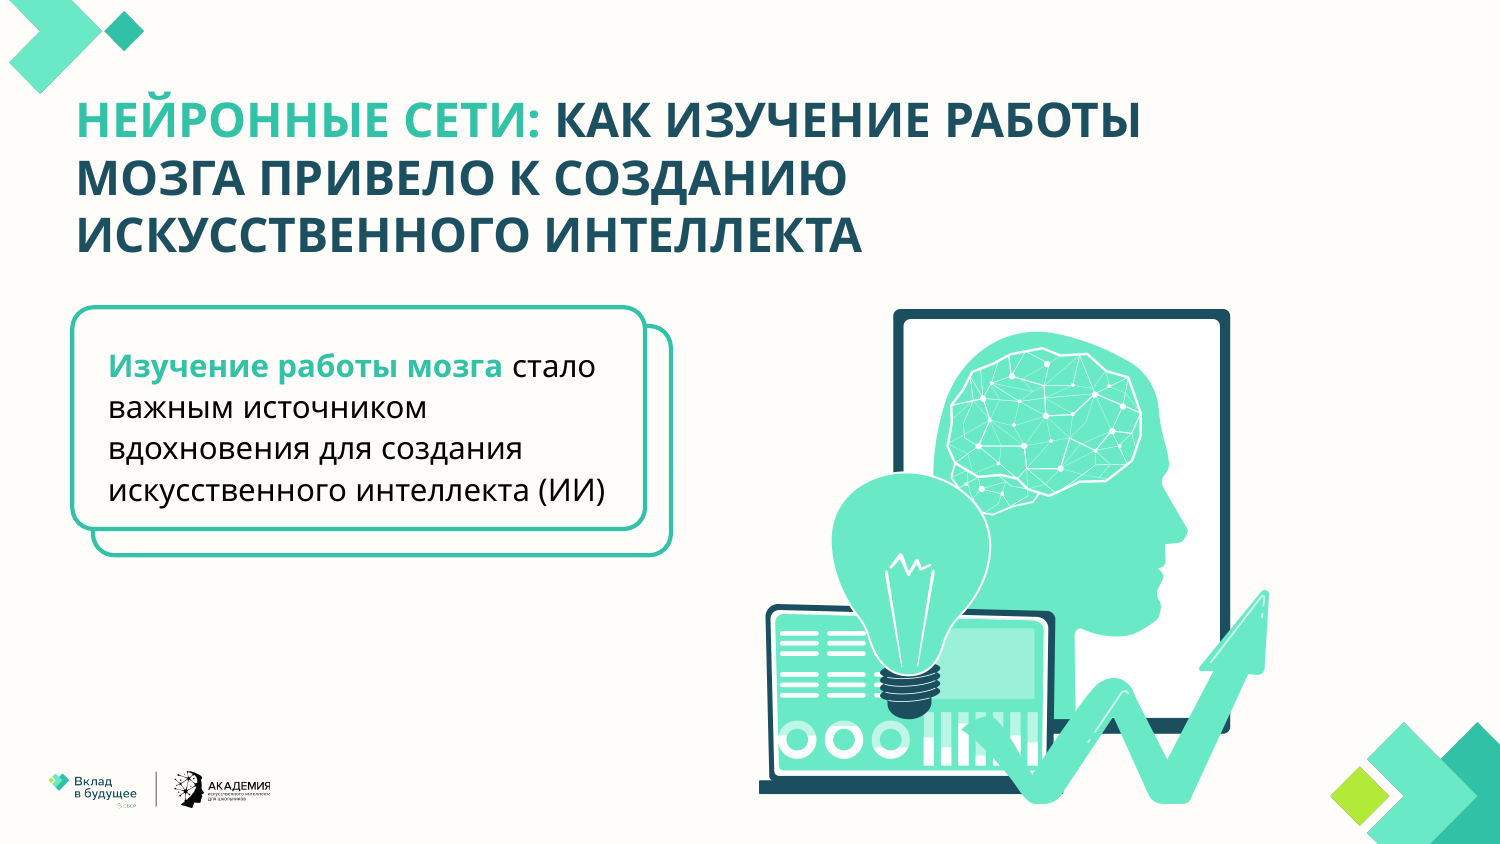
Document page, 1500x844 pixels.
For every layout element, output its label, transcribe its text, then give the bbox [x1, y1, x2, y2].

picture [31, 755, 271, 826]
text_box НЕЙРОННЫЕ СЕТИ: КАК ИЗУЧЕНИЕ РАБОТЫ МОЗГА ПРИВЕЛО К СОЗДАНИЮ ИСКУССТВЕННОГО ИНТЕЛЛЕКТА [69, 84, 1210, 268]
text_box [71, 306, 672, 556]
picture [9, 0, 144, 94]
picture [758, 308, 1269, 804]
picture [1330, 722, 1500, 844]
